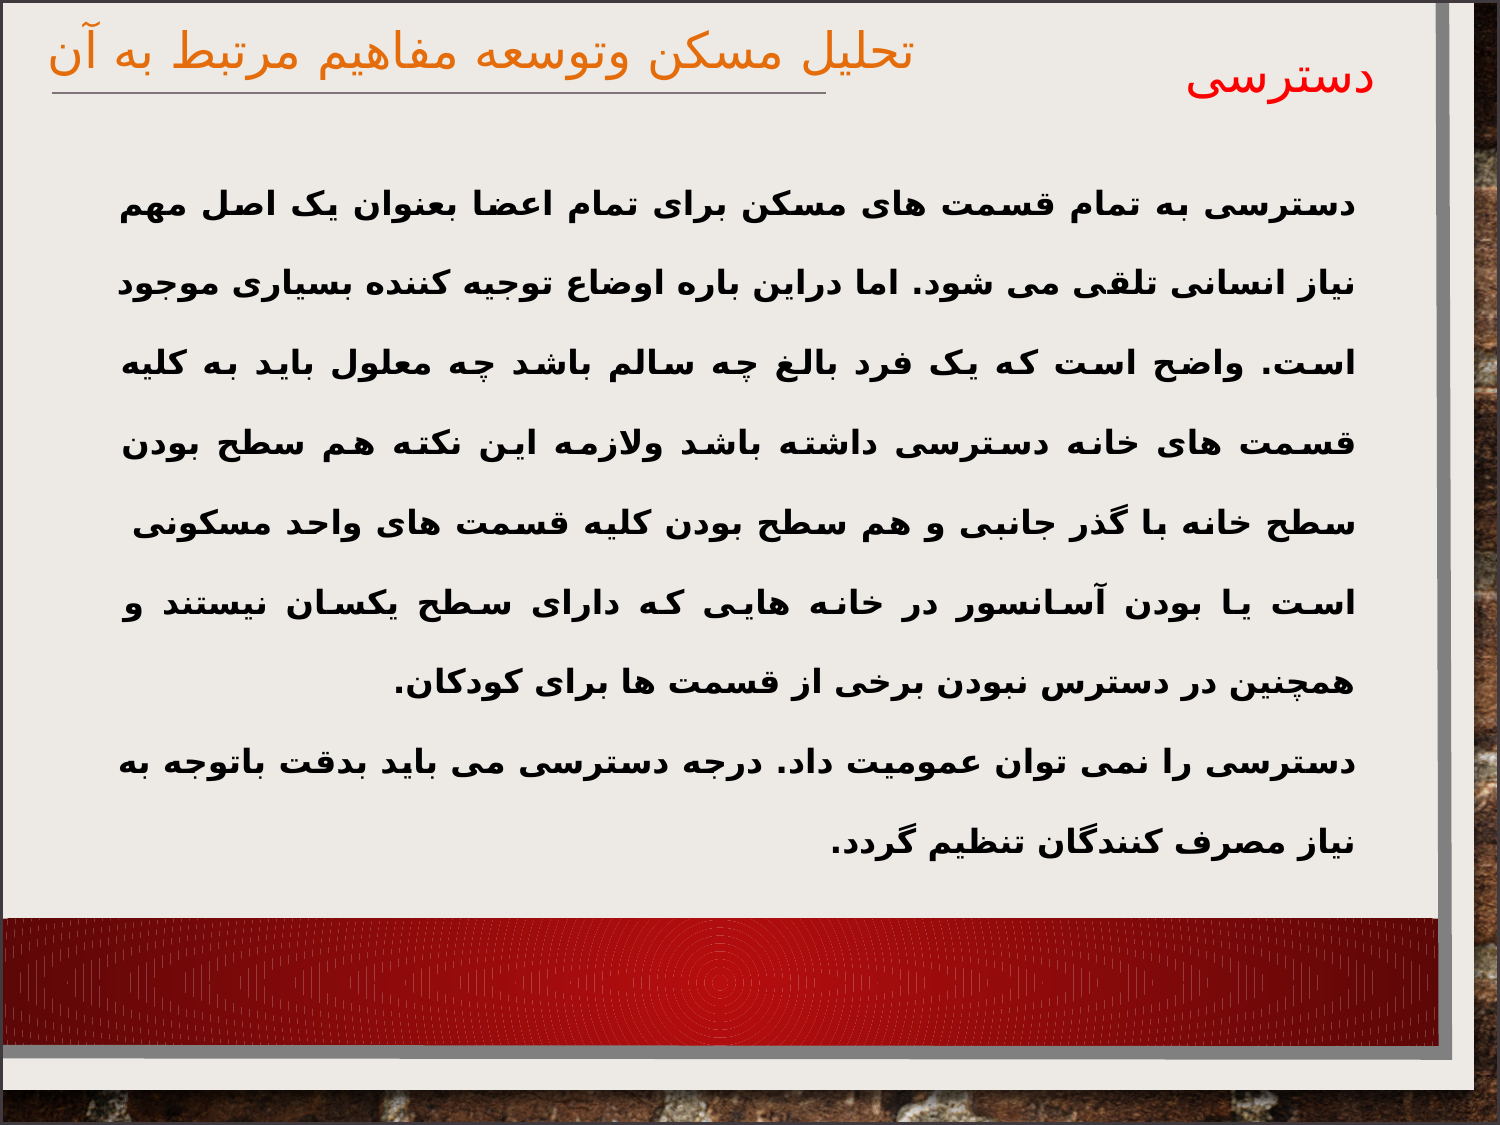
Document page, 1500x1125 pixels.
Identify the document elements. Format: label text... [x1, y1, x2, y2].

text_box دسترسی [1171, 34, 1392, 110]
text_box [0, 0, 1500, 1125]
text_box دسترسی به تمام قسمت های مسکن برای تمام اعضا بعنوان یک اصل مهم نیاز انسانی تلقی می شود. اما دراین باره اوضاع توجیه کننده بسیاری موجود است. واضح است که یک فرد بالغ چه سالم باشد چه معلول باید به کلیه قسمت های خانه دسترسی داشته باشد ولازمه این نکته هم سطح بودن سطح خانه با گذر جانبی و هم سطح بودن کلیه قسمت های واحد مسکونی است یا بودن آسانسور در خانه هایی که دارای سطح یکسان نیستند و همچنین در دسترس نبودن برخی از قسمت ها برای کودکان. دسترسی را نمی توان عمومیت داد. درجه دسترسی می باید بدقت باتوجه به نیاز مصرف کنندگان تنظیم گردد. [102, 134, 1372, 868]
